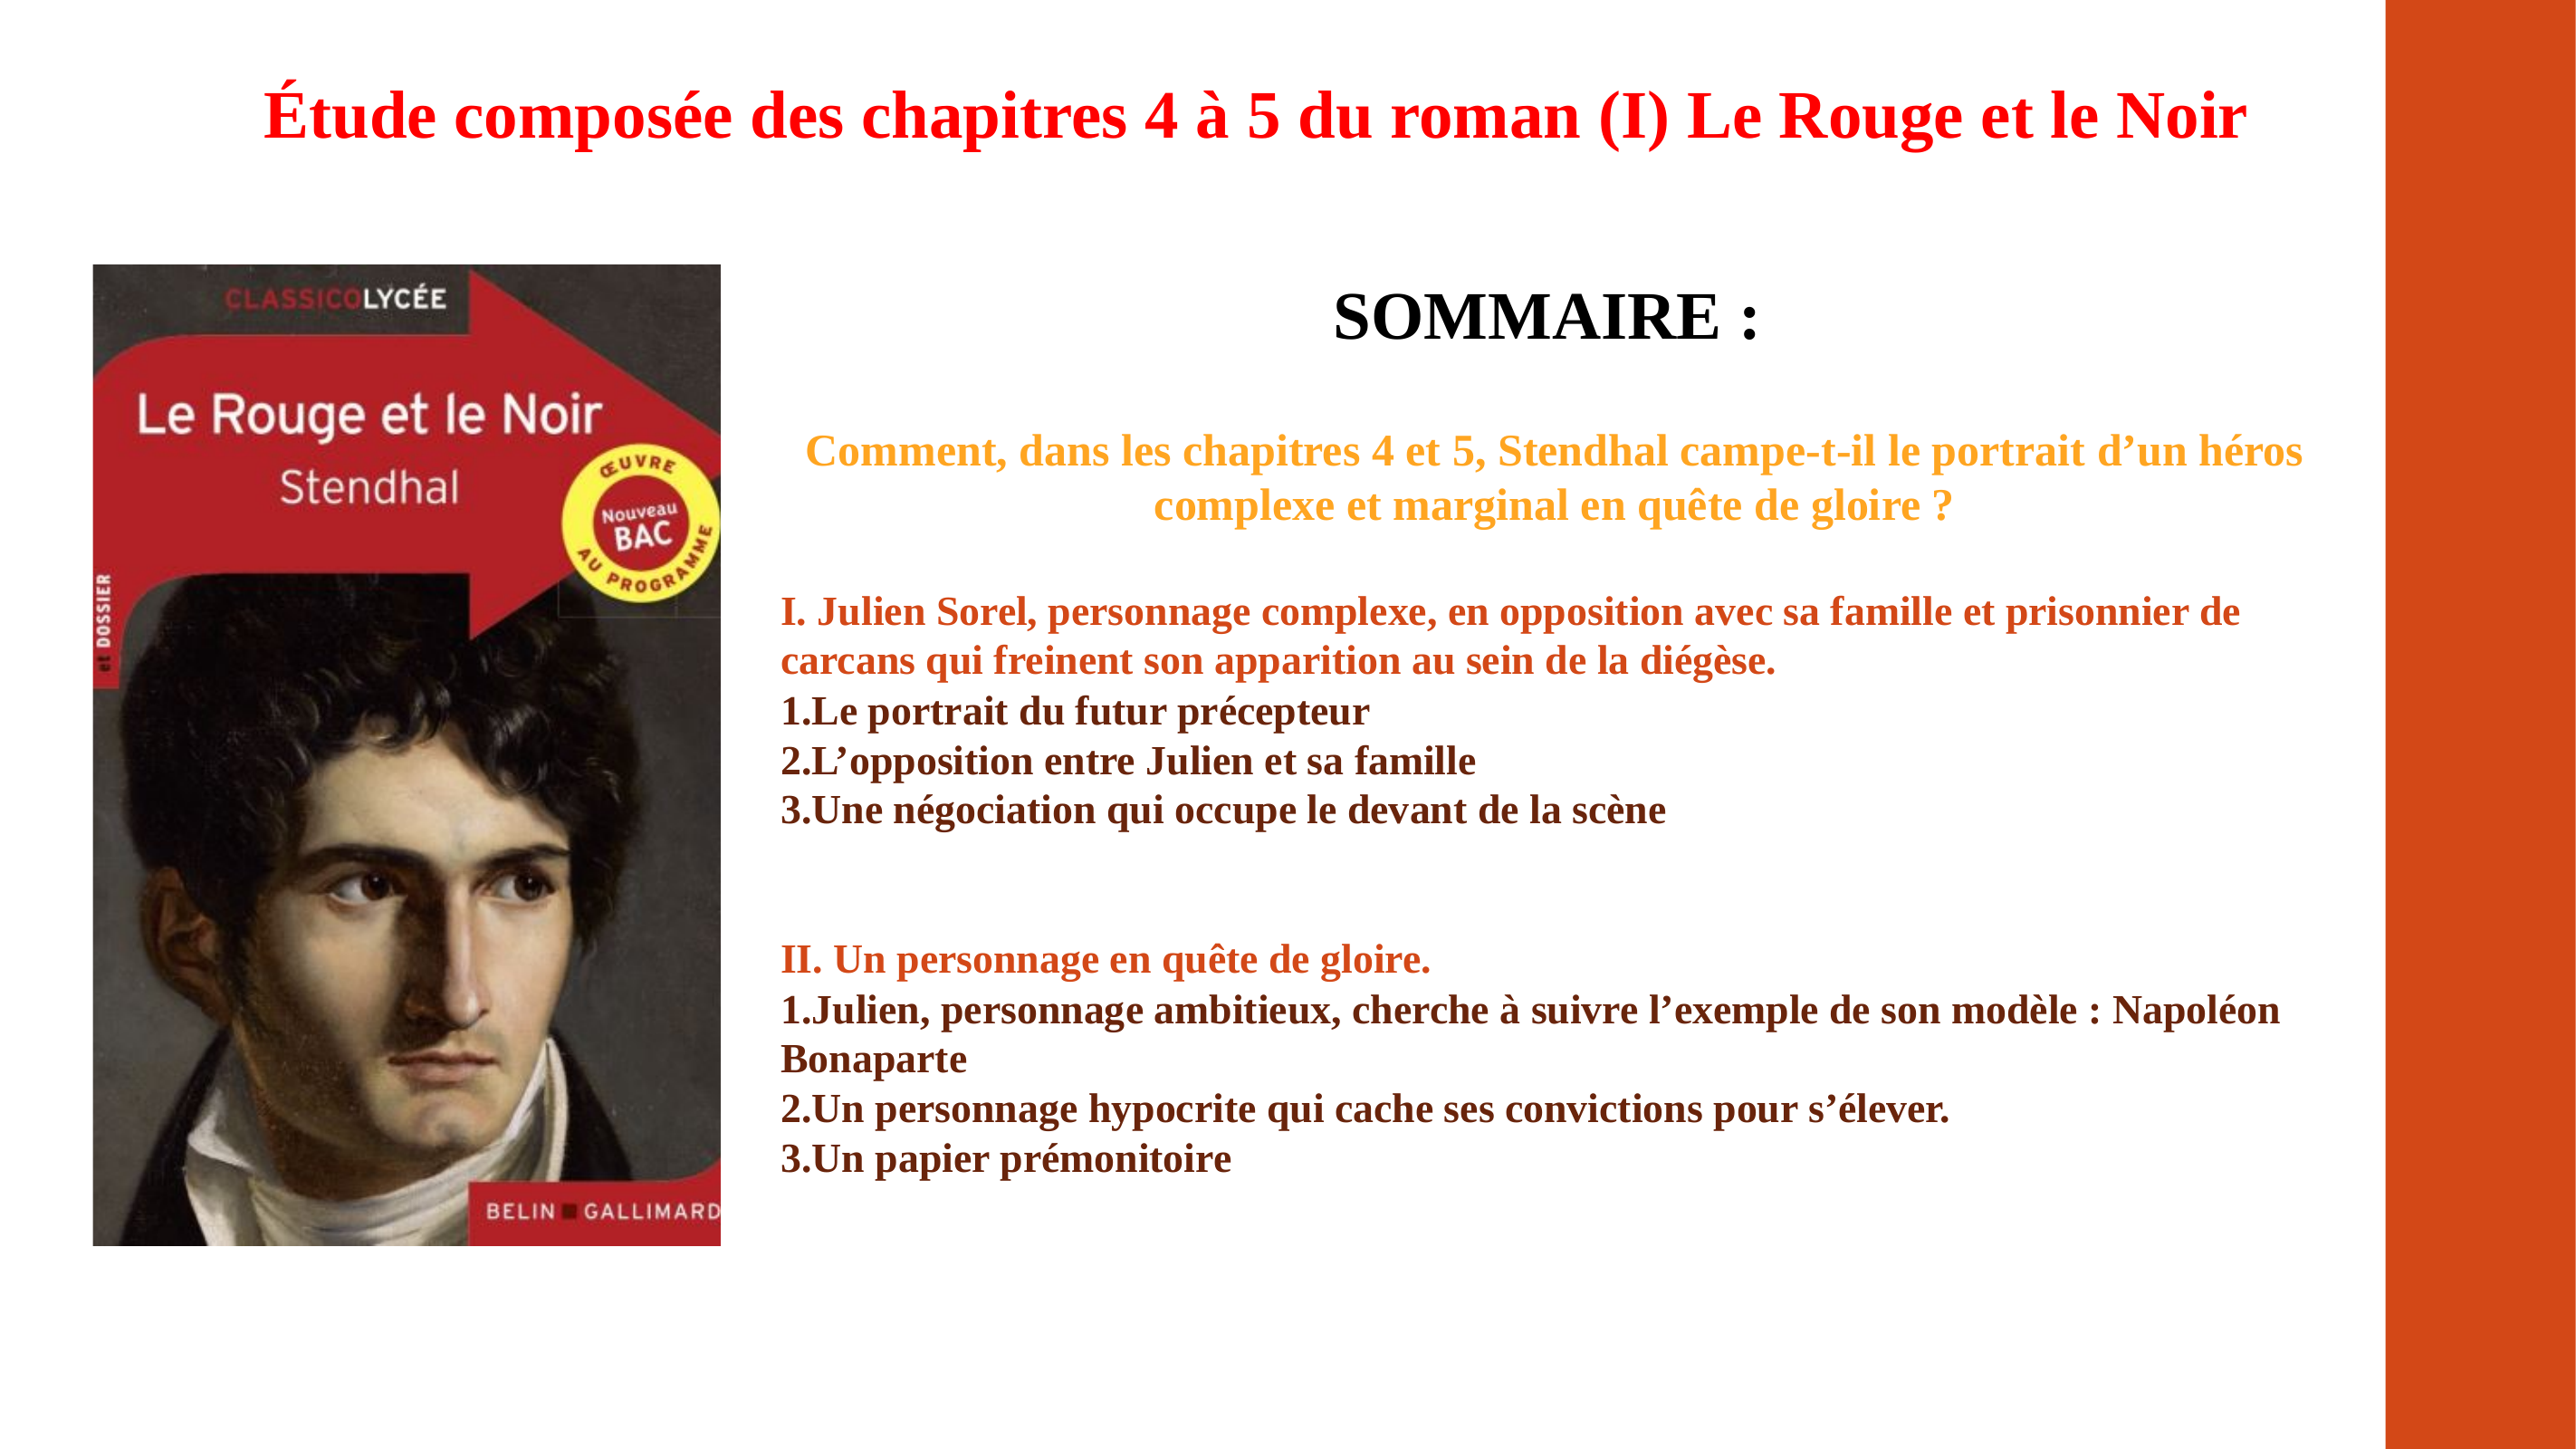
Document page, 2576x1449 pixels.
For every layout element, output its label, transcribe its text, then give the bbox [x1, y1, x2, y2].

text_box Étude composée des chapitres 4 à 5 du roman (I) Le Rouge et le Noir [250, 62, 2264, 158]
picture [92, 264, 722, 1246]
text_box Comment, dans les chapitres 4 et 5, Stendhal campe-t-il le portrait d’un héros complexe et marginal en quête de gloire ? I. Julien Sorel, personnage complexe, en opposition avec sa famille et prisonnier de carcans qui freinent son apparition au sein de la diégèse. 1.Le portrait du futur précepteur 2.L’opposition entre Julien et sa famille 3.Une négociation qui occupe le devant de la scène II. Un personnage en quête de gloire. 1.Julien, personnage ambitieux, cherche à suivre l’exemple de son modèle : Napoléon Bonaparte 2.Un personnage hypocrite qui cache ses convictions pour s’élever. 3.Un papier prémonitoire [767, 413, 2342, 1188]
text_box SOMMAIRE : [726, 264, 2393, 360]
